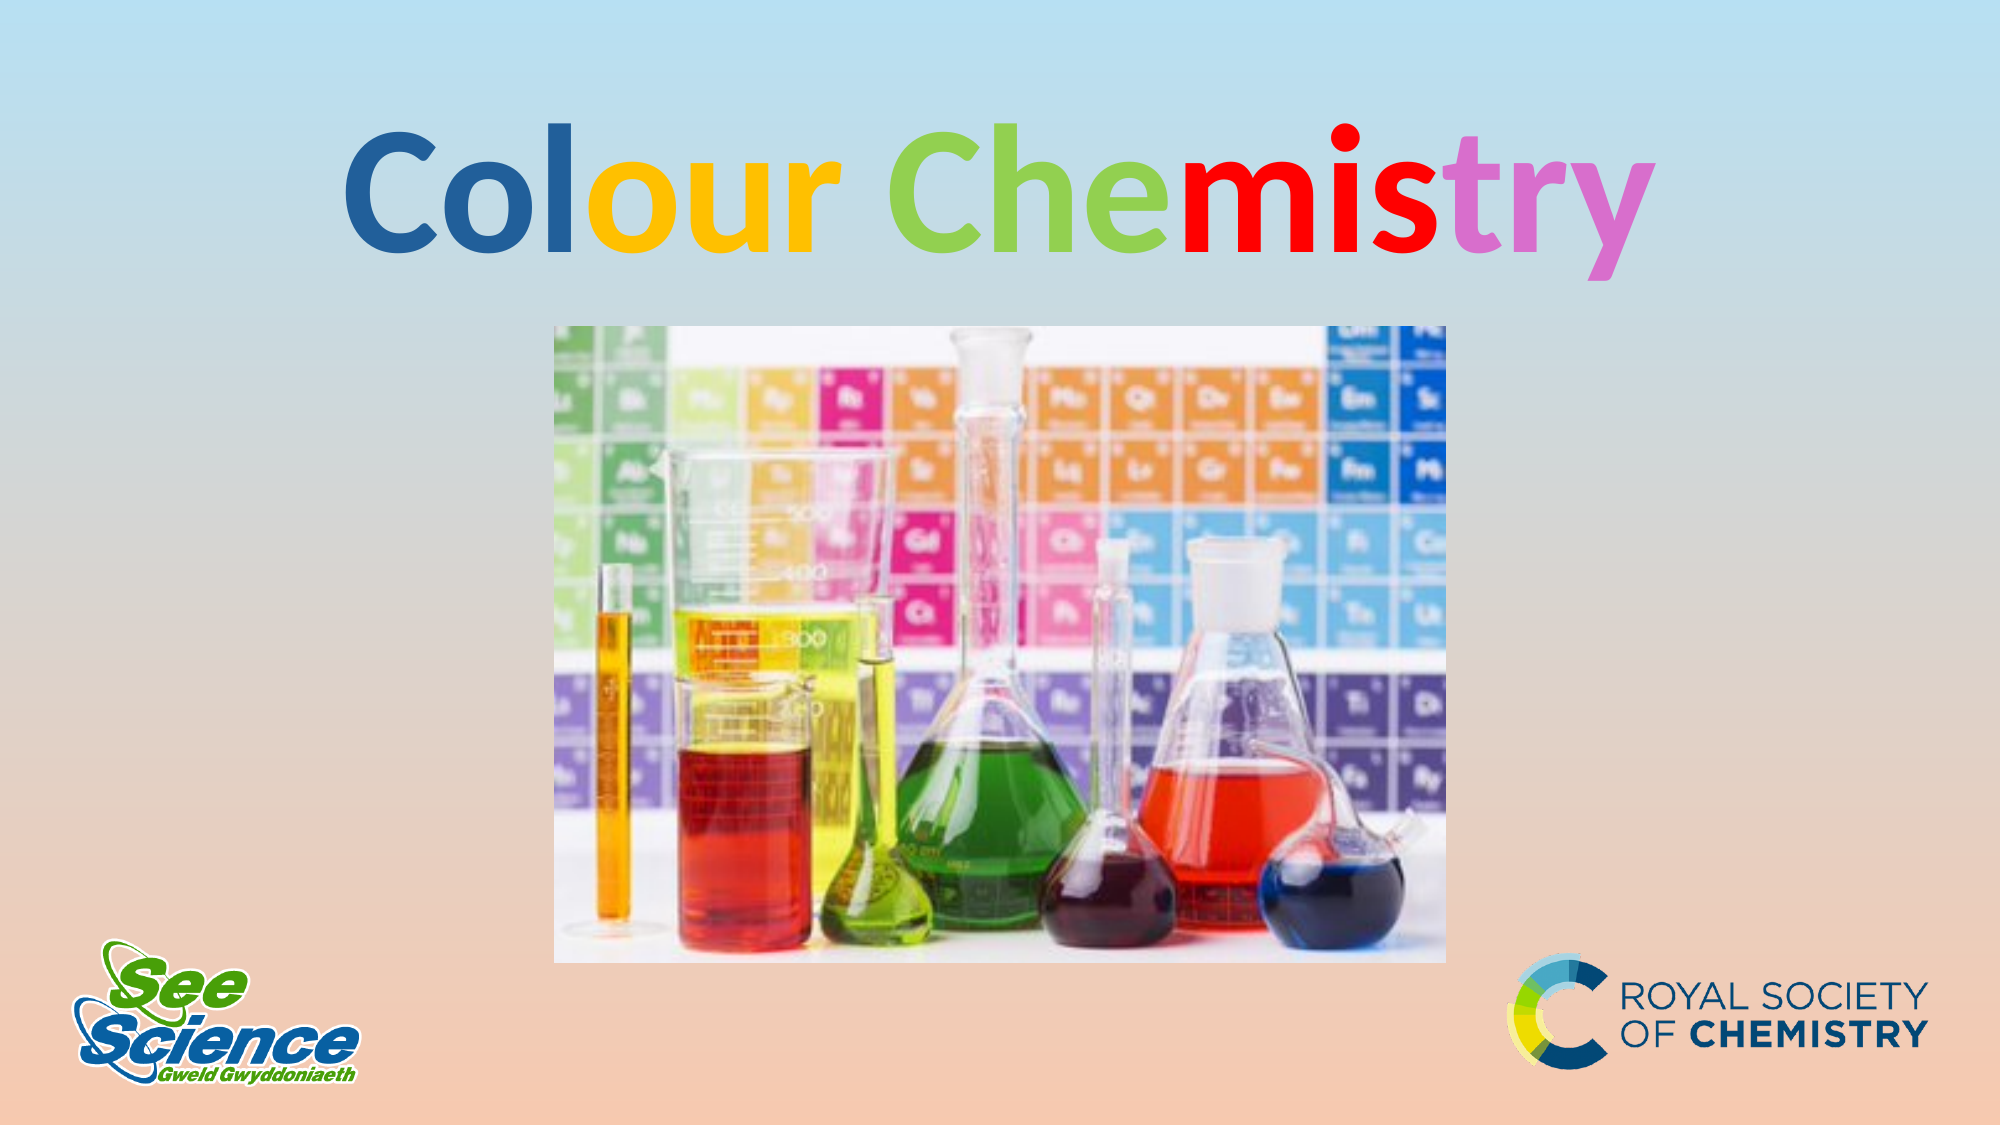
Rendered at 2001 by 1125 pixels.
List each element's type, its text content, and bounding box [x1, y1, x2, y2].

picture [1501, 947, 1934, 1078]
picture [71, 938, 362, 1087]
picture [553, 325, 1447, 964]
text_box Colour Chemistry [258, 61, 1742, 296]
